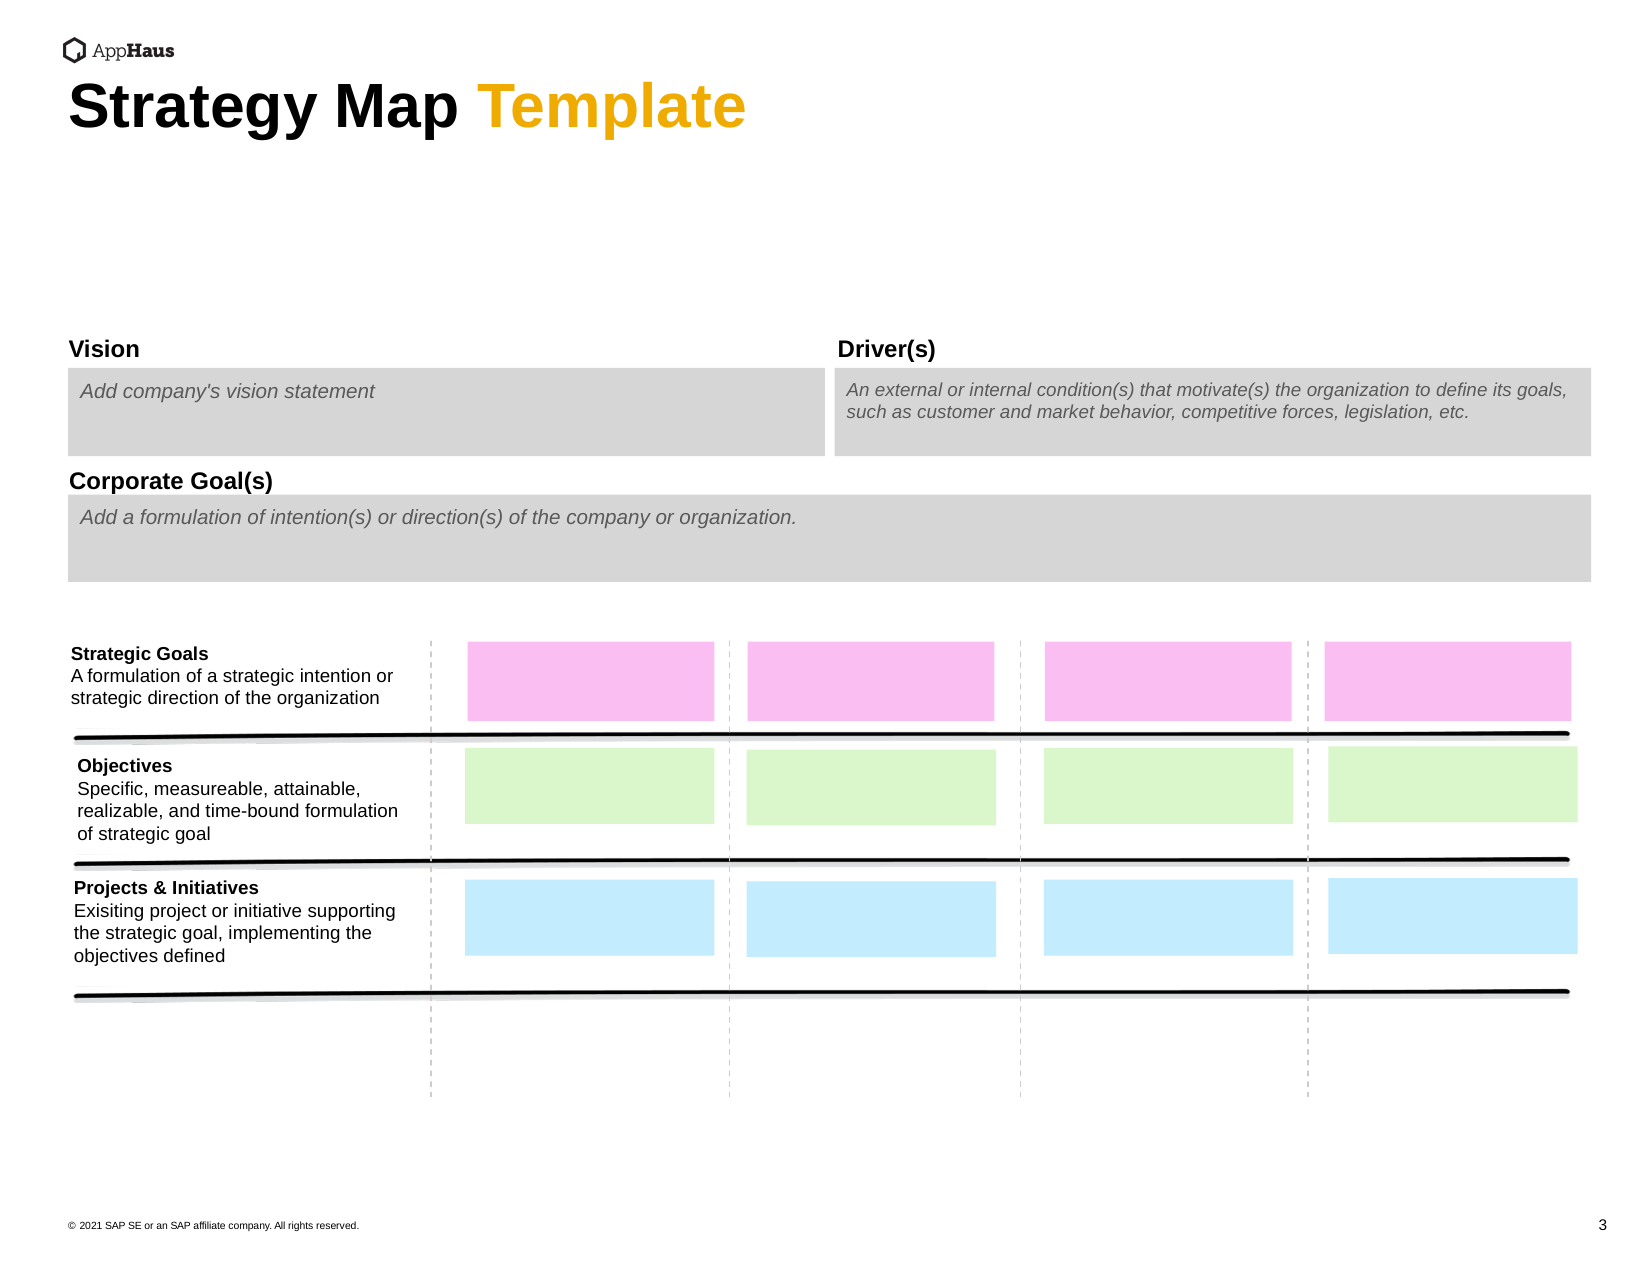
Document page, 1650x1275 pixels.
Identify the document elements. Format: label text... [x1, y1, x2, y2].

picture [1021, 986, 1307, 1003]
text_box [465, 755, 715, 824]
text_box [1043, 881, 1294, 956]
text_box [746, 755, 997, 826]
text_box Strategy Map Template [68, 65, 893, 141]
text_box [465, 881, 715, 956]
text_box Driver(s) [837, 333, 937, 363]
text_box Objectives Specific, measureable, attainable, realizable, and time-bound formulation of strategic goal [77, 755, 416, 844]
text_box [1324, 641, 1572, 722]
picture [50, 728, 430, 745]
picture [730, 854, 1019, 872]
text_box [1044, 641, 1292, 722]
text_box Corporate Goal(s) [69, 465, 274, 495]
text_box [467, 641, 715, 722]
picture [50, 986, 430, 1003]
picture [432, 728, 728, 745]
text_box [1043, 755, 1294, 824]
picture [1021, 728, 1307, 745]
text_box [1328, 881, 1578, 955]
text_box Add a formulation of intention(s) or direction(s) of the company or organization. [68, 494, 1592, 582]
text_box Vision [68, 333, 141, 363]
picture [1309, 986, 1592, 1003]
text_box [1328, 755, 1578, 823]
picture [1021, 854, 1307, 872]
text_box Add company's vision statement [68, 367, 825, 457]
picture [1309, 854, 1592, 872]
picture [730, 986, 1019, 1003]
picture [50, 854, 430, 872]
picture [432, 986, 728, 1003]
picture [730, 728, 1019, 745]
text_box [746, 881, 997, 958]
text_box [747, 641, 995, 722]
picture [1309, 728, 1592, 745]
text_box Projects & Initiatives Exisiting project or initiative supporting the strategic goal, implementing the objectives defined [74, 881, 416, 985]
text_box An external or internal condition(s) that motivate(s) the organization to define its goals, such as customer and market behavior, competitive forces, legislation, etc. [834, 367, 1592, 457]
picture [432, 854, 728, 872]
picture [52, 31, 257, 76]
text_box Strategic Goals A formulation of a strategic intention or strategic direction of the organization [70, 641, 411, 727]
